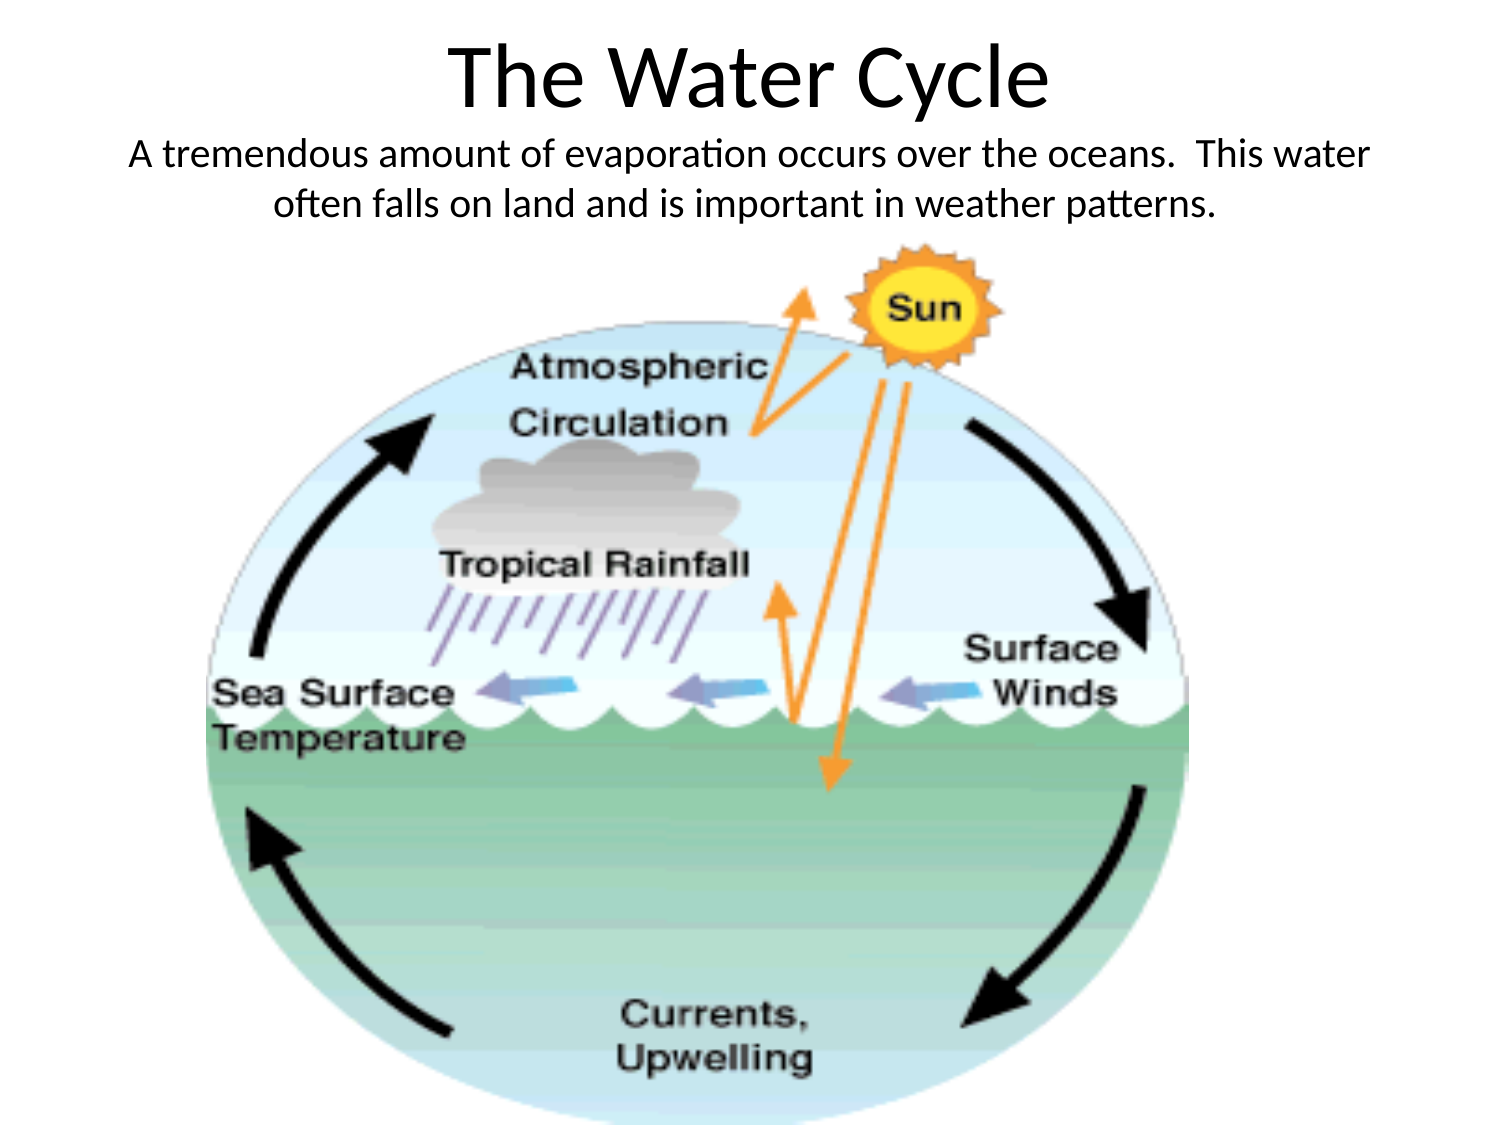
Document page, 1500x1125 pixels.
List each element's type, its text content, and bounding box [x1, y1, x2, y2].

title The Water Cycle A tremendous amount of evaporation occurs over the oceans. This water often falls on land and is important in weather patterns. [75, 2, 1425, 240]
picture [206, 239, 1189, 1125]
